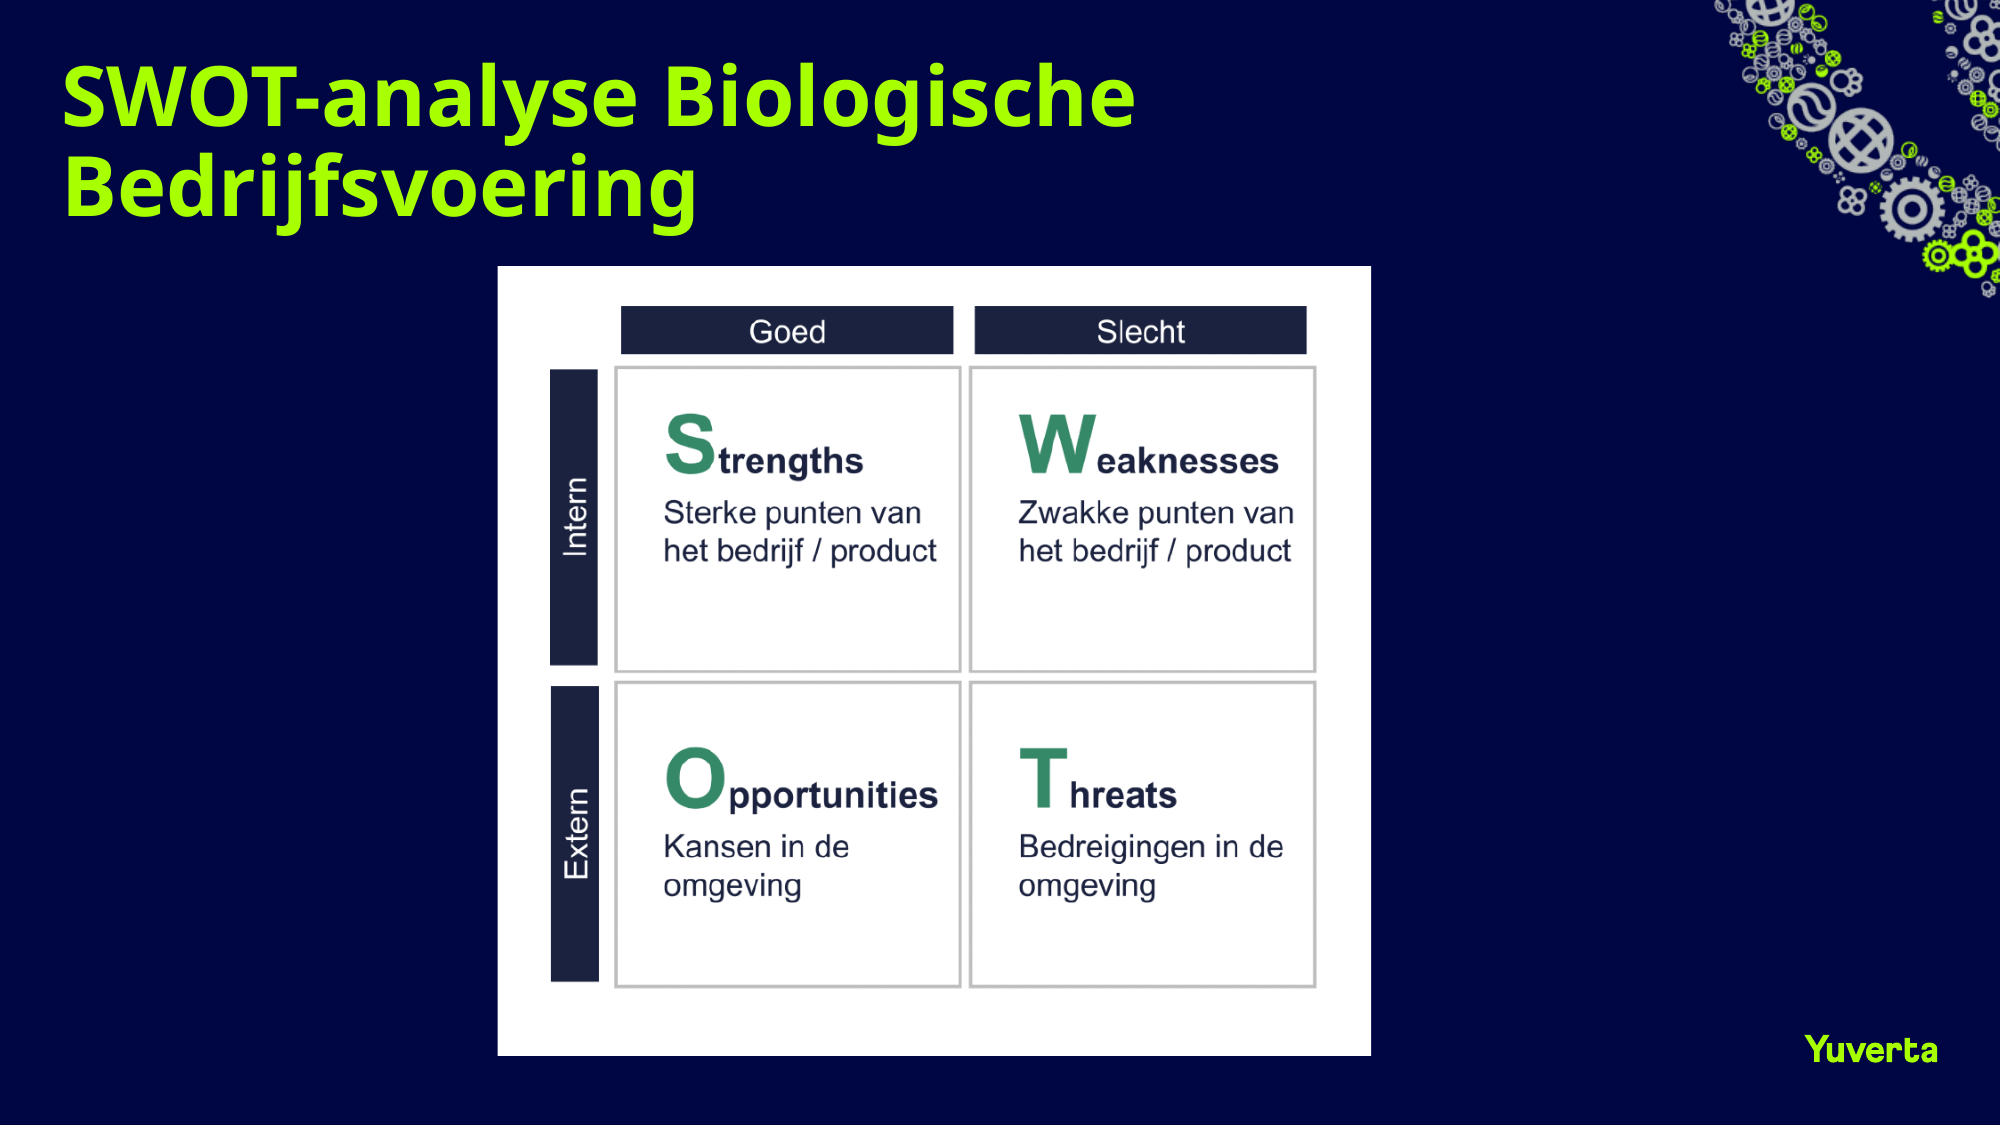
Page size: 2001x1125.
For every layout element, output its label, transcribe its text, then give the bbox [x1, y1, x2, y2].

picture [0, 0, 2000, 1125]
title SWOT-analyse Biologische Bedrijfsvoering [60, 48, 1744, 239]
